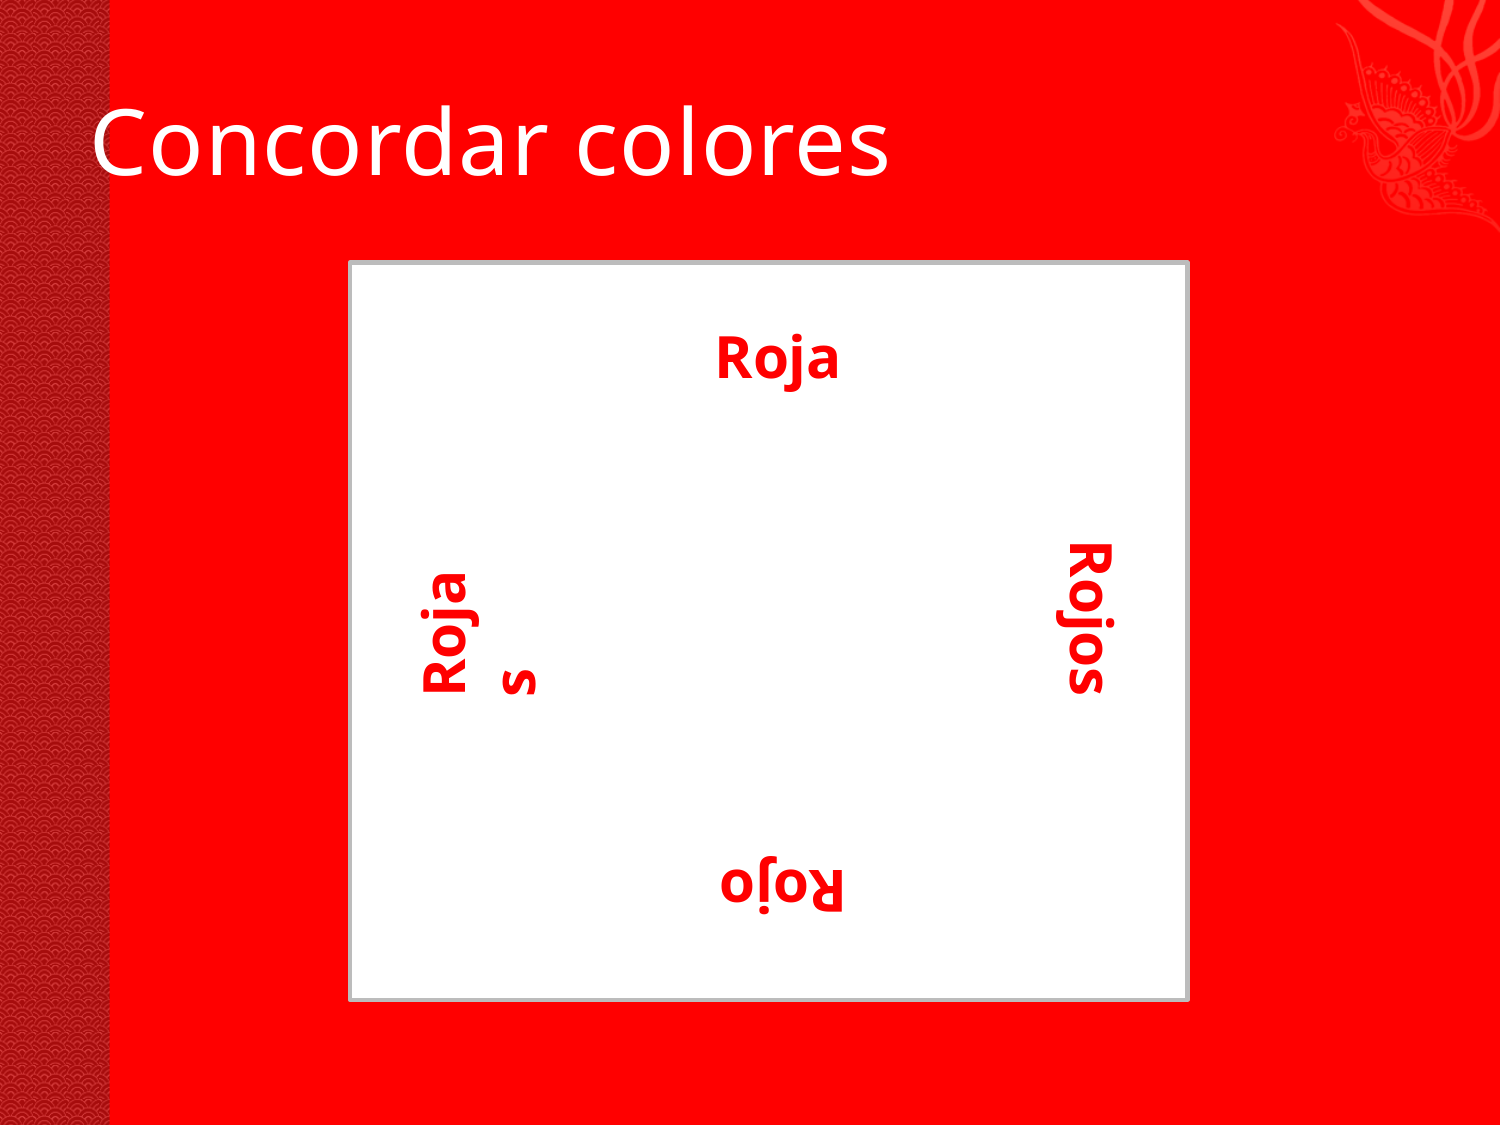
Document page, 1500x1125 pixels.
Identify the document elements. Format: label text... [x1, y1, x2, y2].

text_box Rojas [399, 550, 555, 713]
text_box Rojos [1051, 525, 1136, 725]
list En grupos de 2 o 3, usen la plantilla para planear una lección para programar una de las siguientes: Dar direcciones y los medios de transporte. o Pedir comida en un restaurante. [1334, 0, 1500, 235]
text_box Rojo [700, 851, 863, 936]
title Concordar colores [75, 45, 1351, 233]
text_box [348, 260, 1190, 1002]
text_box Roja [699, 312, 863, 398]
